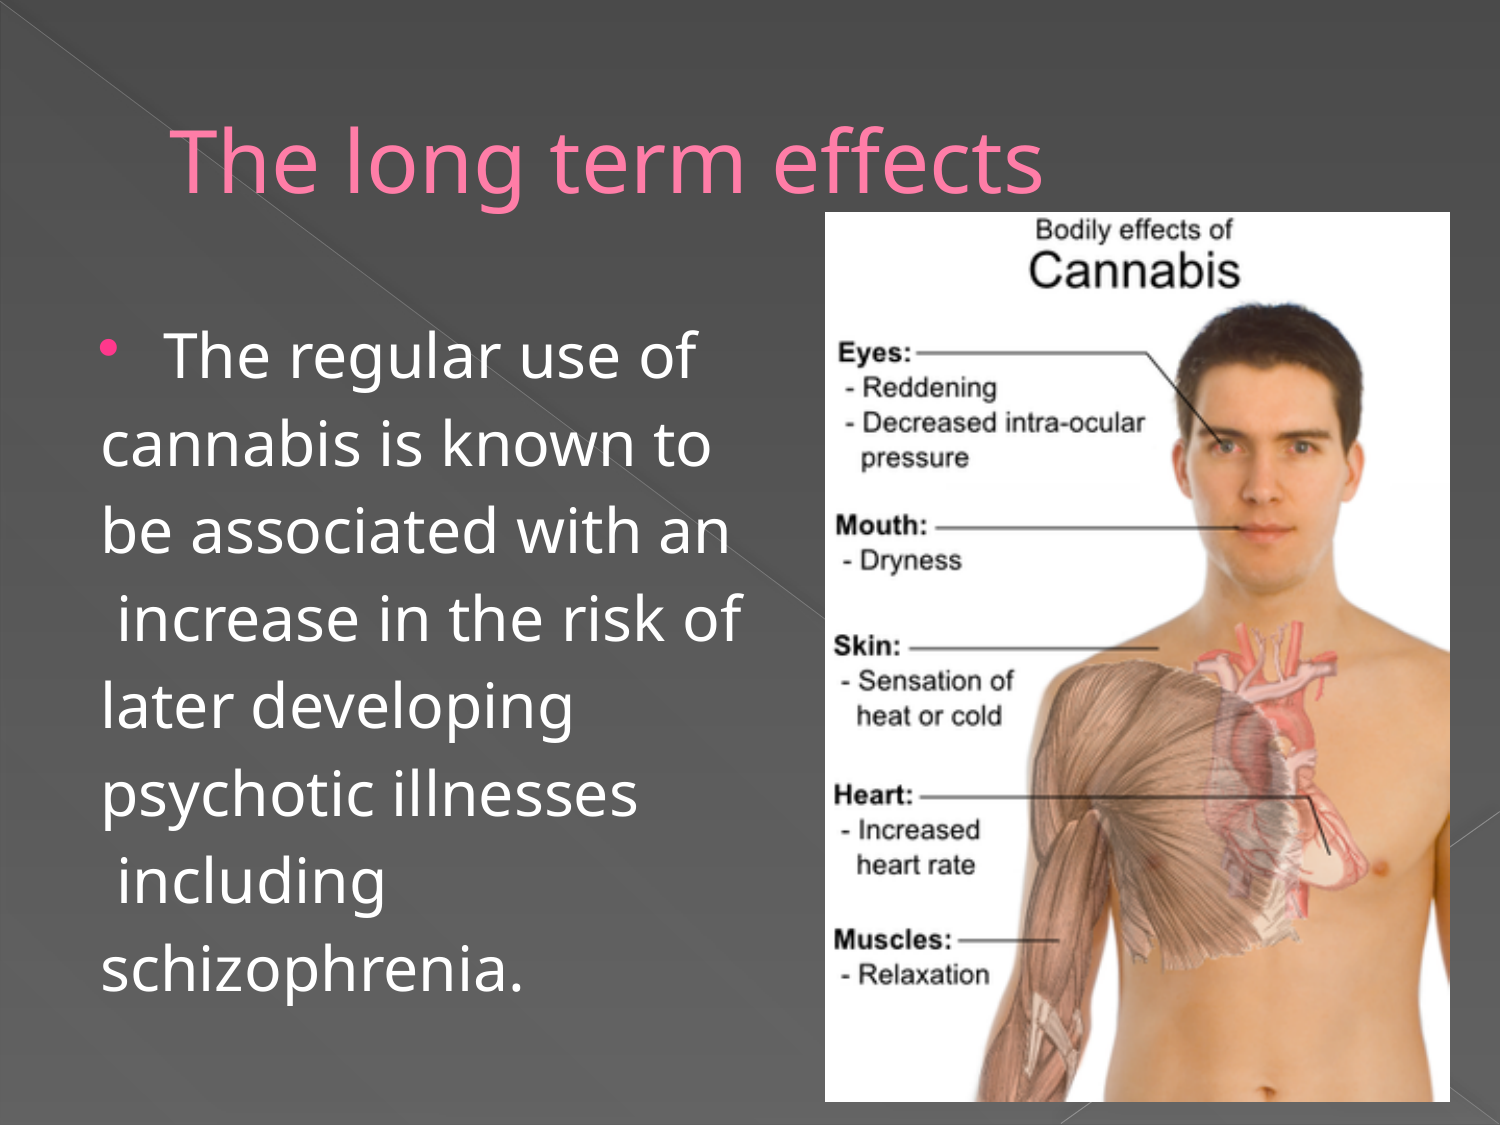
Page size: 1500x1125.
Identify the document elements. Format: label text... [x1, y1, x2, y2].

title The long term effects [75, 43, 1425, 274]
picture [824, 212, 1451, 1103]
list The regular use of cannabis is known to be associated with an increase in the risk of later developing psychotic illnesses including schizophrenia. [75, 308, 815, 1059]
